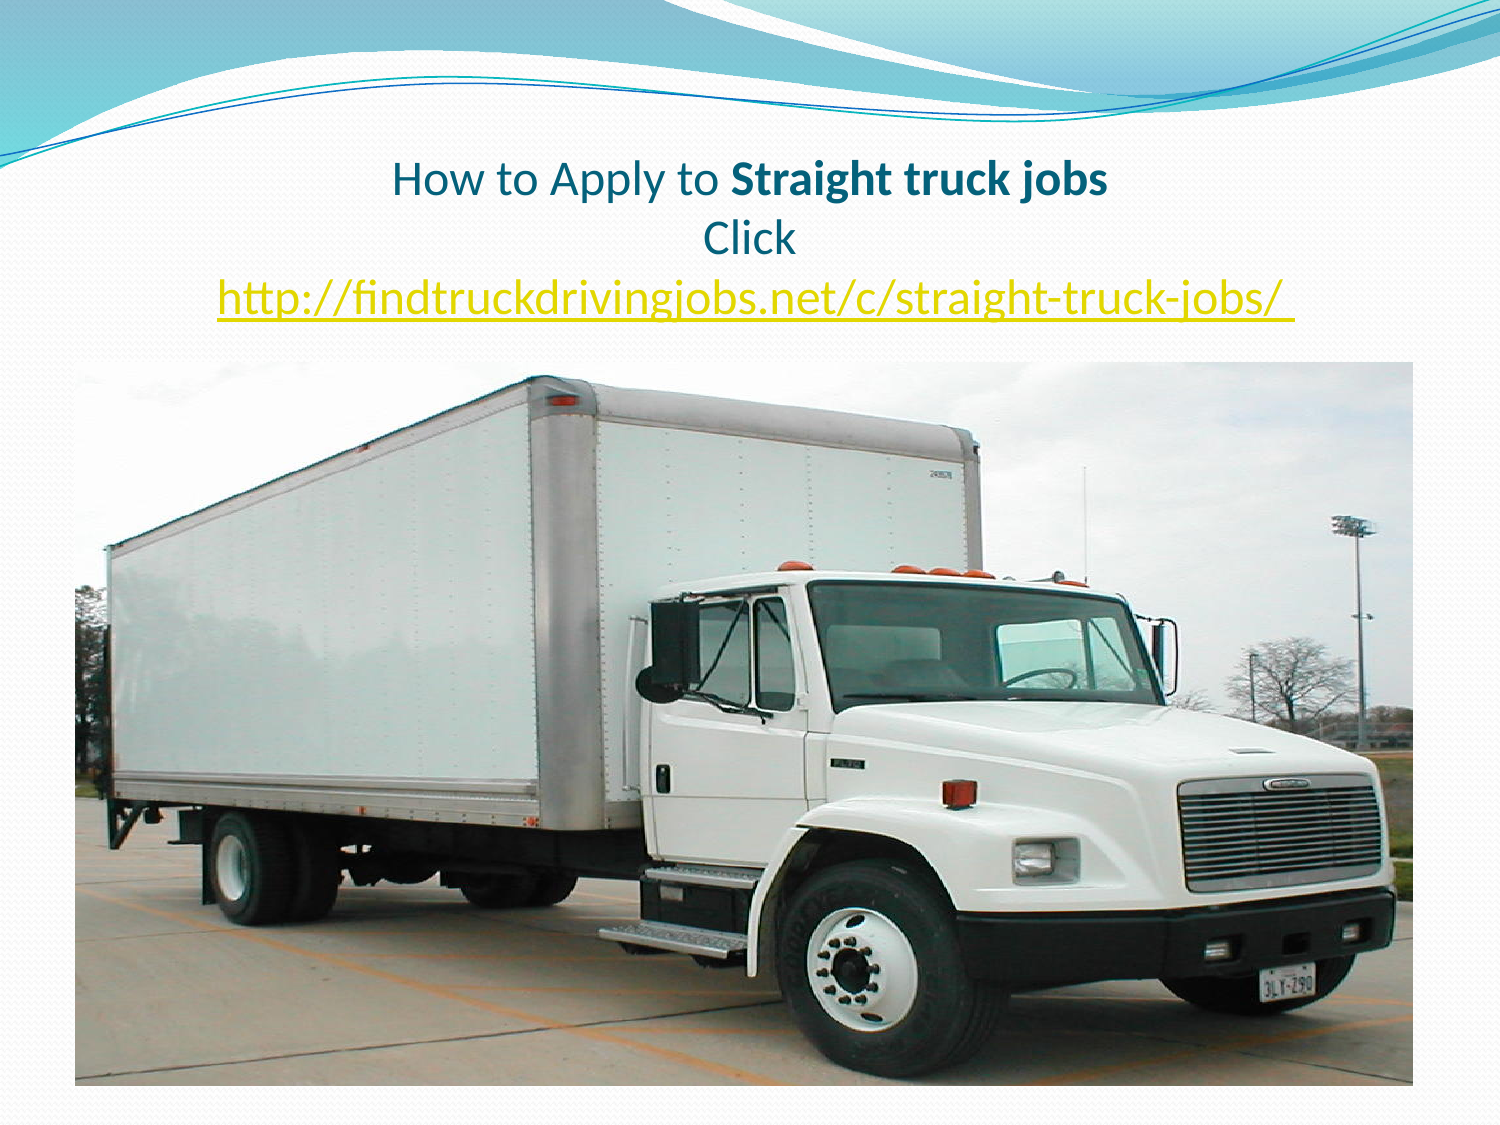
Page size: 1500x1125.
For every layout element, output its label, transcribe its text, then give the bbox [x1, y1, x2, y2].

picture [74, 362, 1413, 1086]
title How to Apply to Straight truck jobs Click http://findtruckdrivingjobs.net/c/straight-truck-jobs/ [75, 75, 1425, 325]
